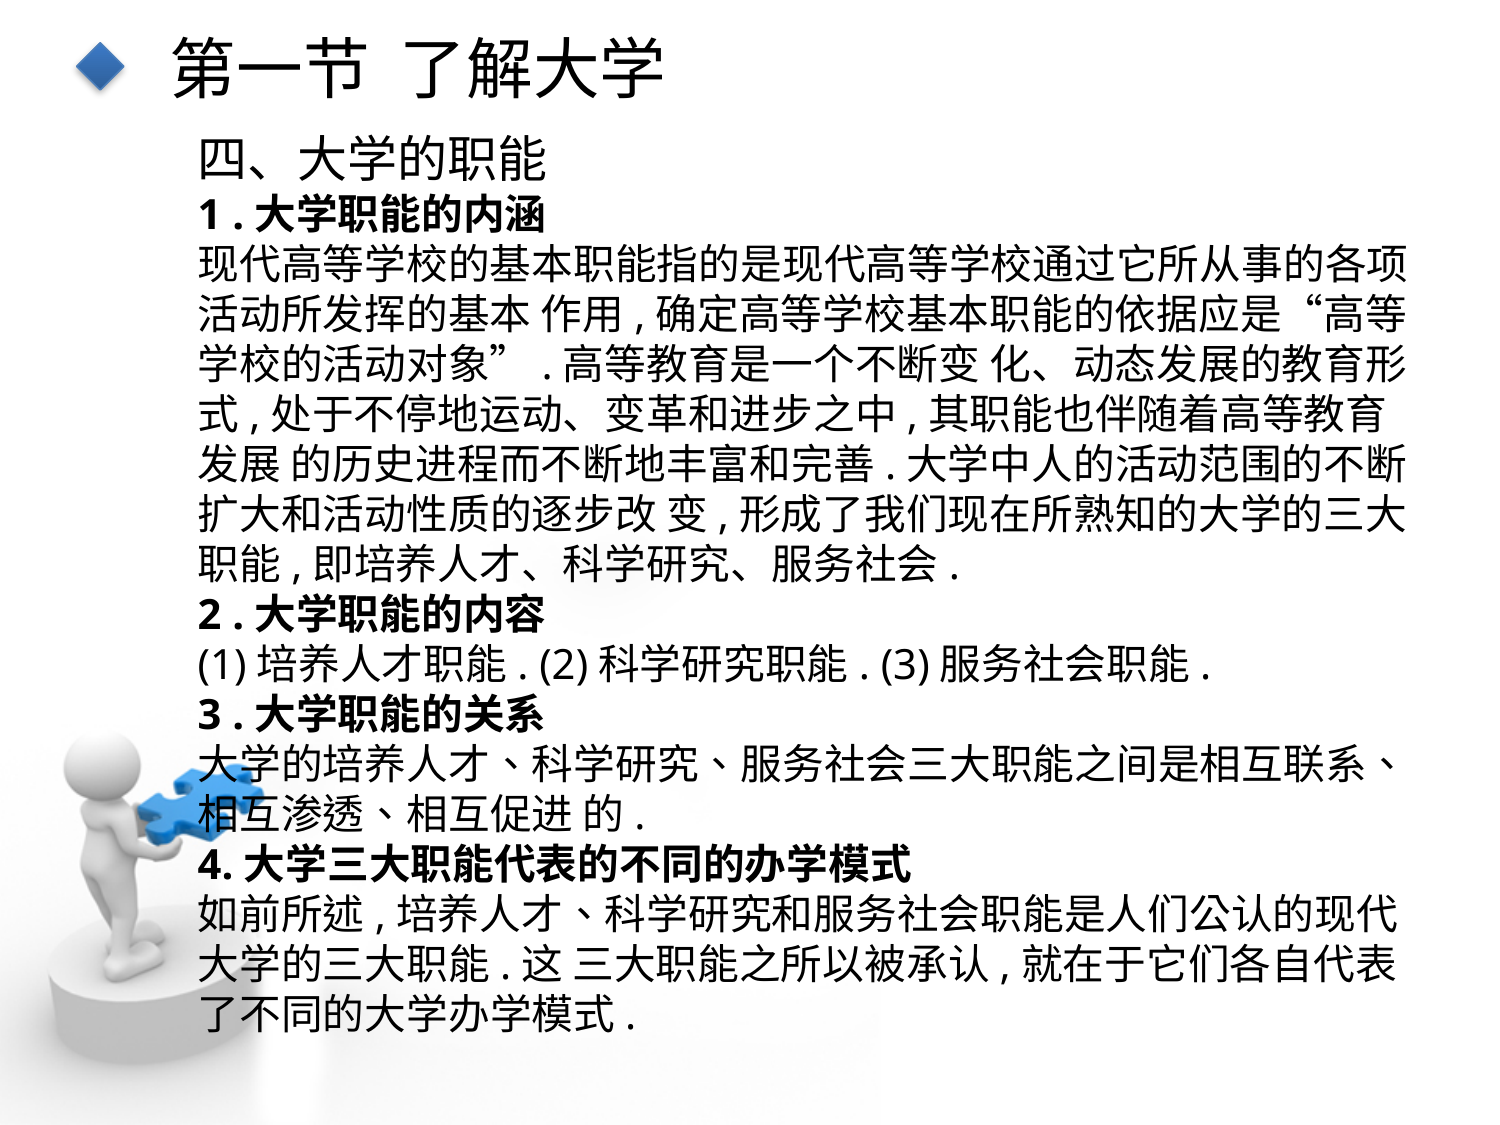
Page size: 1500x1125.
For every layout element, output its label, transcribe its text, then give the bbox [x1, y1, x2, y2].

text_box 第一节 了解大学 [154, 19, 682, 114]
text_box 四、大学的职能 1 .大学职能的内涵 现代高等学校的基本职能指的是现代高等学校通过它所从事的各项活动所发挥的基本 作用,确定高等学校基本职能的依据应是“高等学校的活动对象”.高等教育是一个不断变 化、动态发展的教育形式,处于不停地运动、变革和进步之中,其职能也伴随着高等教育发展 的历史进程而不断地丰富和完善.大学中人的活动范围的不断扩大和活动性质的逐步改 变,形成了我们现在所熟知的大学的三大职能,即培养人才、科学研究、服务社会. 2 .大学职能的内容 (1)培养人才职能. (2)科学研究职能. (3)服务社会职能. 3 .大学职能的关系 大学的培养人才、科学研究、服务社会三大职能之间是相互联系、相互渗透、相互促进 的. 4.大学三大职能代表的不同的办学模式 如前所述,培养人才、科学研究和服务社会职能是人们公认的现代大学的三大职能.这 三大职能之所以被承认,就在于它们各自代表了不同的大学办学模式. [182, 120, 1424, 1046]
text_box [76, 42, 125, 91]
picture [0, 0, 1500, 1125]
